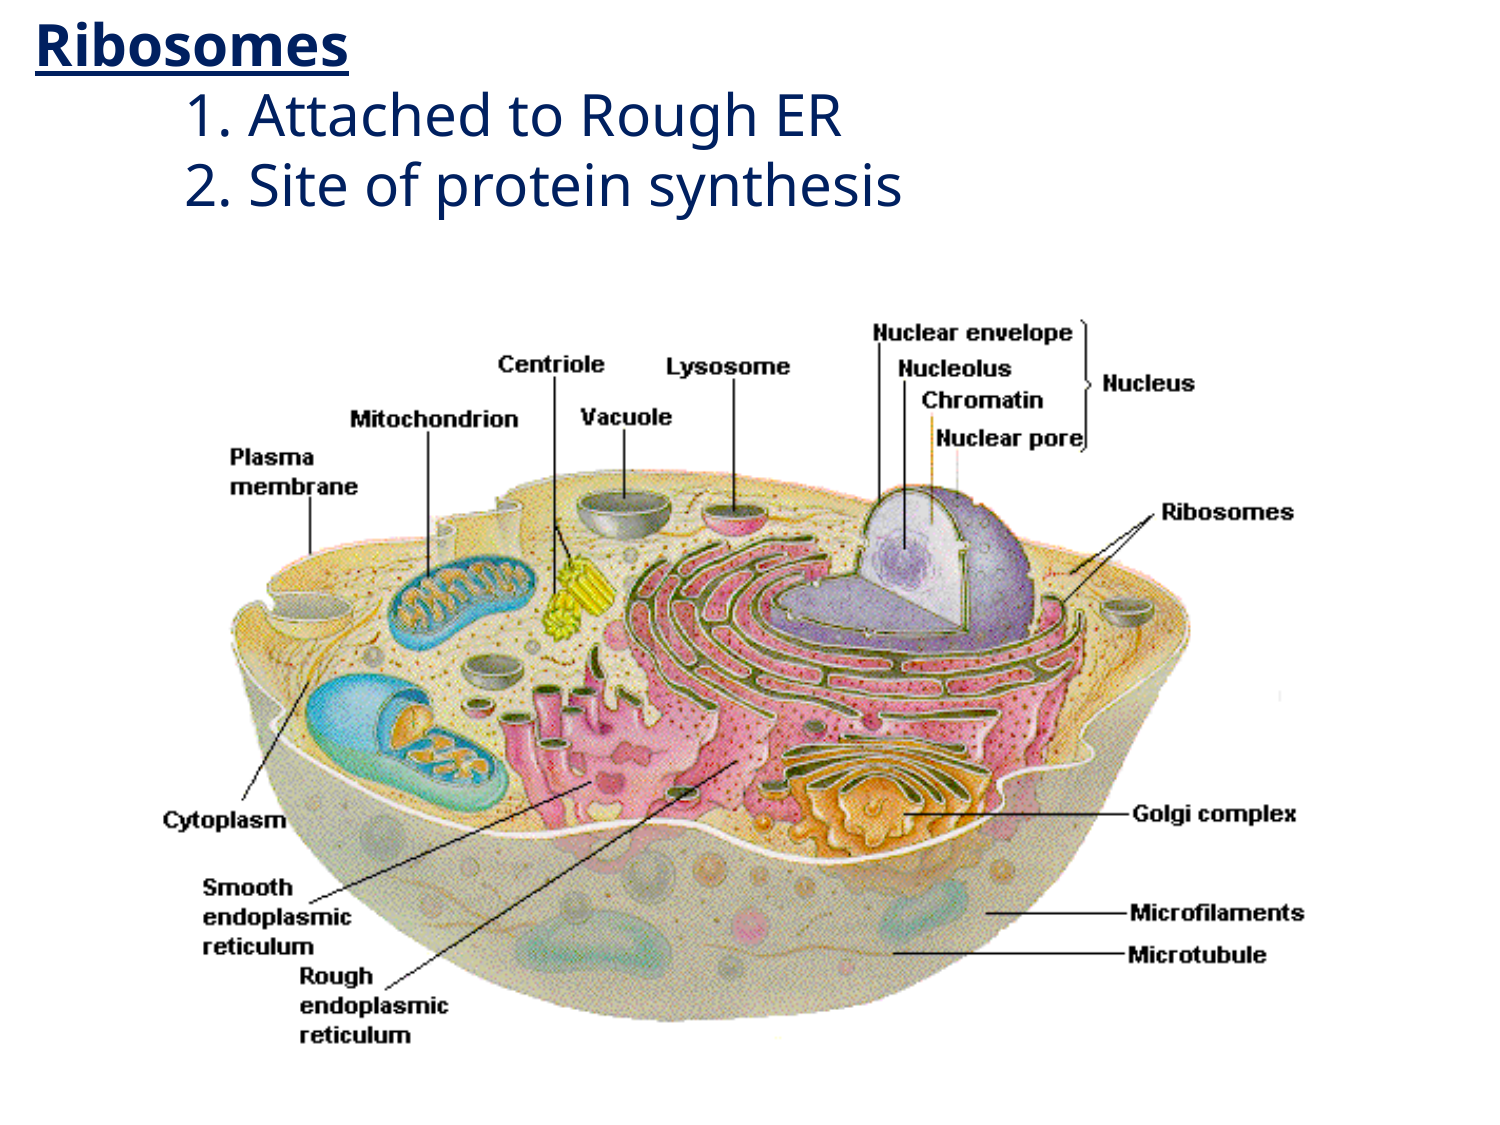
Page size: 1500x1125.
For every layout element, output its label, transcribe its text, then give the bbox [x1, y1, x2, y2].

text_box Ribosomes 1. Attached to Rough ER 2. Site of protein synthesis [19, 1, 919, 226]
picture [162, 299, 1332, 1051]
